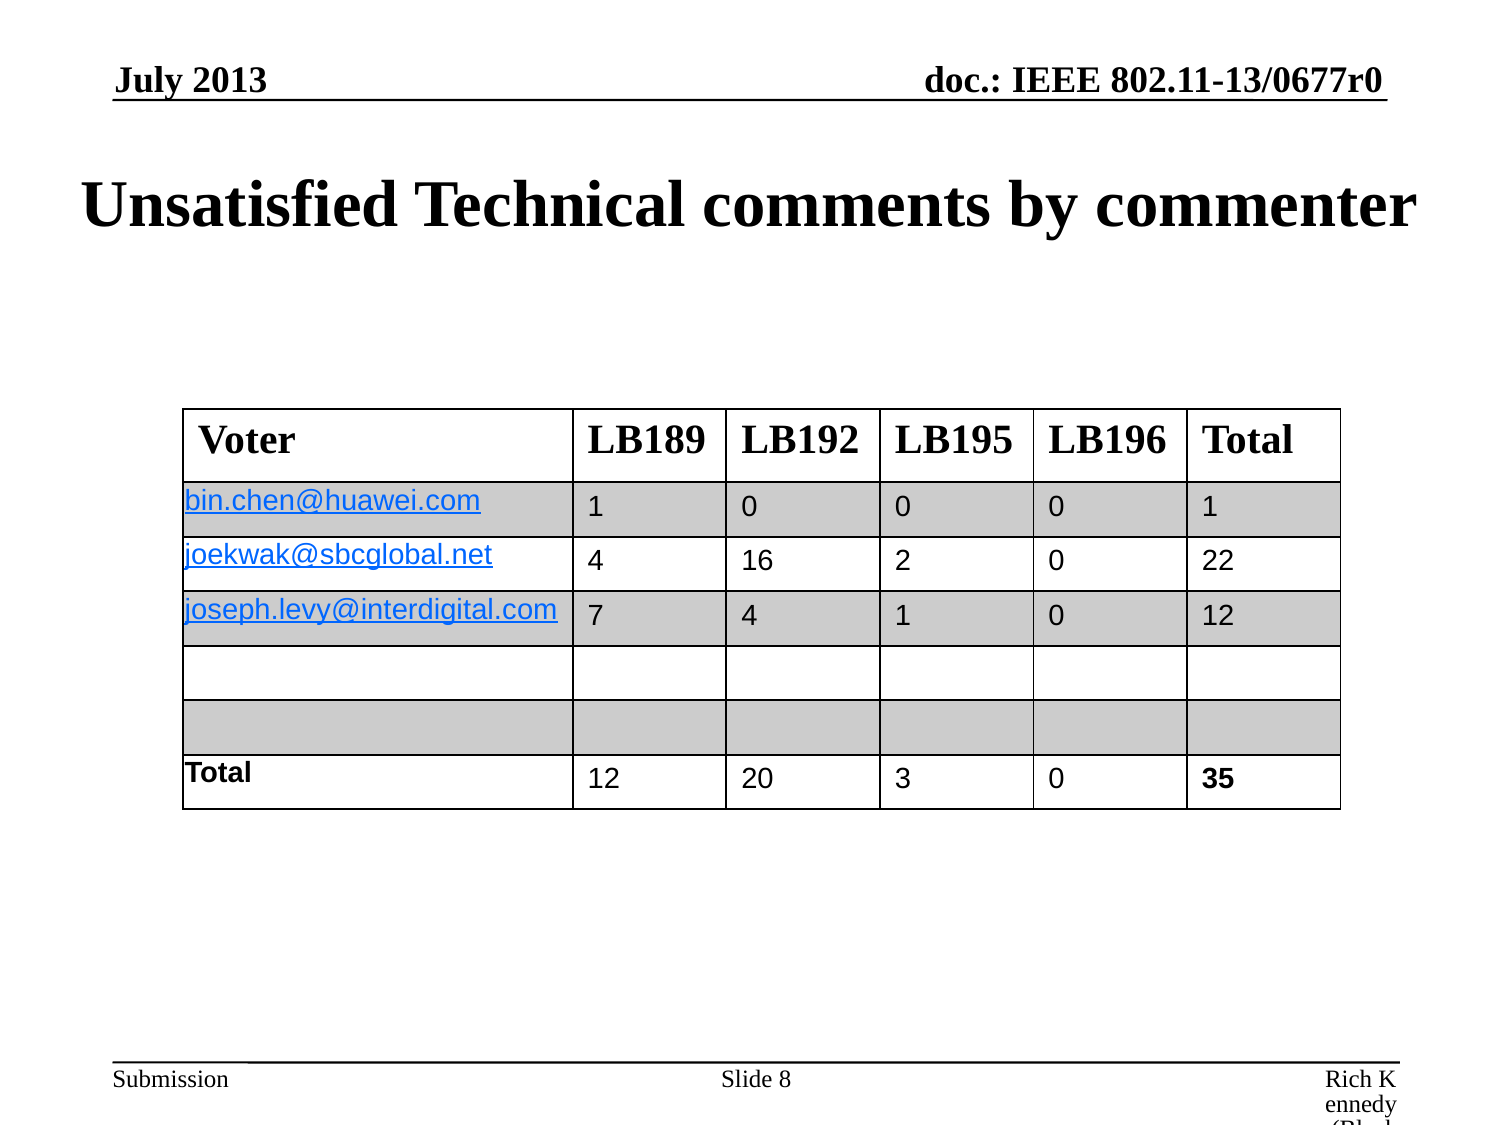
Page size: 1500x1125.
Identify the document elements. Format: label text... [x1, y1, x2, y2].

table_cell 12 [1188, 592, 1340, 645]
table_cell 1 [1188, 483, 1340, 536]
table_cell [727, 647, 879, 699]
table_cell bin.chen@huawei.com [184, 483, 572, 536]
table_cell 0 [1034, 756, 1186, 808]
table_cell 1 [881, 592, 1033, 645]
table_header LB192 [727, 410, 879, 481]
table_cell 12 [574, 756, 725, 808]
table_cell [184, 701, 572, 754]
table_cell joseph.levy@interdigital.com [184, 592, 572, 645]
table_cell [727, 701, 879, 754]
table_cell 0 [727, 483, 879, 536]
table_header LB196 [1034, 410, 1186, 481]
table_header Voter [184, 410, 572, 481]
table_header Total [1188, 410, 1340, 481]
table_cell 4 [574, 538, 725, 590]
table_cell [1188, 647, 1340, 699]
table_cell Total [184, 756, 572, 808]
table_header LB189 [574, 410, 725, 481]
table_cell 35 [1188, 756, 1340, 808]
table_header LB195 [881, 410, 1033, 481]
table_cell 0 [1034, 538, 1186, 590]
slide_number Slide 8 [712, 1061, 800, 1093]
table_cell 1 [574, 483, 725, 536]
table_cell [574, 647, 725, 699]
table_cell 2 [881, 538, 1033, 590]
table_cell [881, 701, 1033, 754]
table_cell 20 [727, 756, 879, 808]
table_cell [881, 647, 1033, 699]
table_cell 0 [1034, 592, 1186, 645]
table_cell [1034, 701, 1186, 754]
table_cell 22 [1188, 538, 1340, 590]
table_cell joekwak@sbcglobal.net [184, 538, 572, 590]
title Unsatisfied Technical comments by commenter [53, 112, 1447, 288]
table_cell 0 [1034, 483, 1186, 536]
table_cell [1034, 647, 1186, 699]
table_cell 3 [881, 756, 1033, 808]
table_cell 4 [727, 592, 879, 645]
table_cell 16 [727, 538, 879, 590]
footer Rich Kennedy (BlackBerry) [1324, 1061, 1402, 1093]
table_cell [1188, 701, 1340, 754]
table_cell [184, 647, 572, 699]
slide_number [114, 54, 374, 101]
table_cell 0 [881, 483, 1033, 536]
table_cell [574, 701, 725, 754]
table_cell 7 [574, 592, 725, 645]
